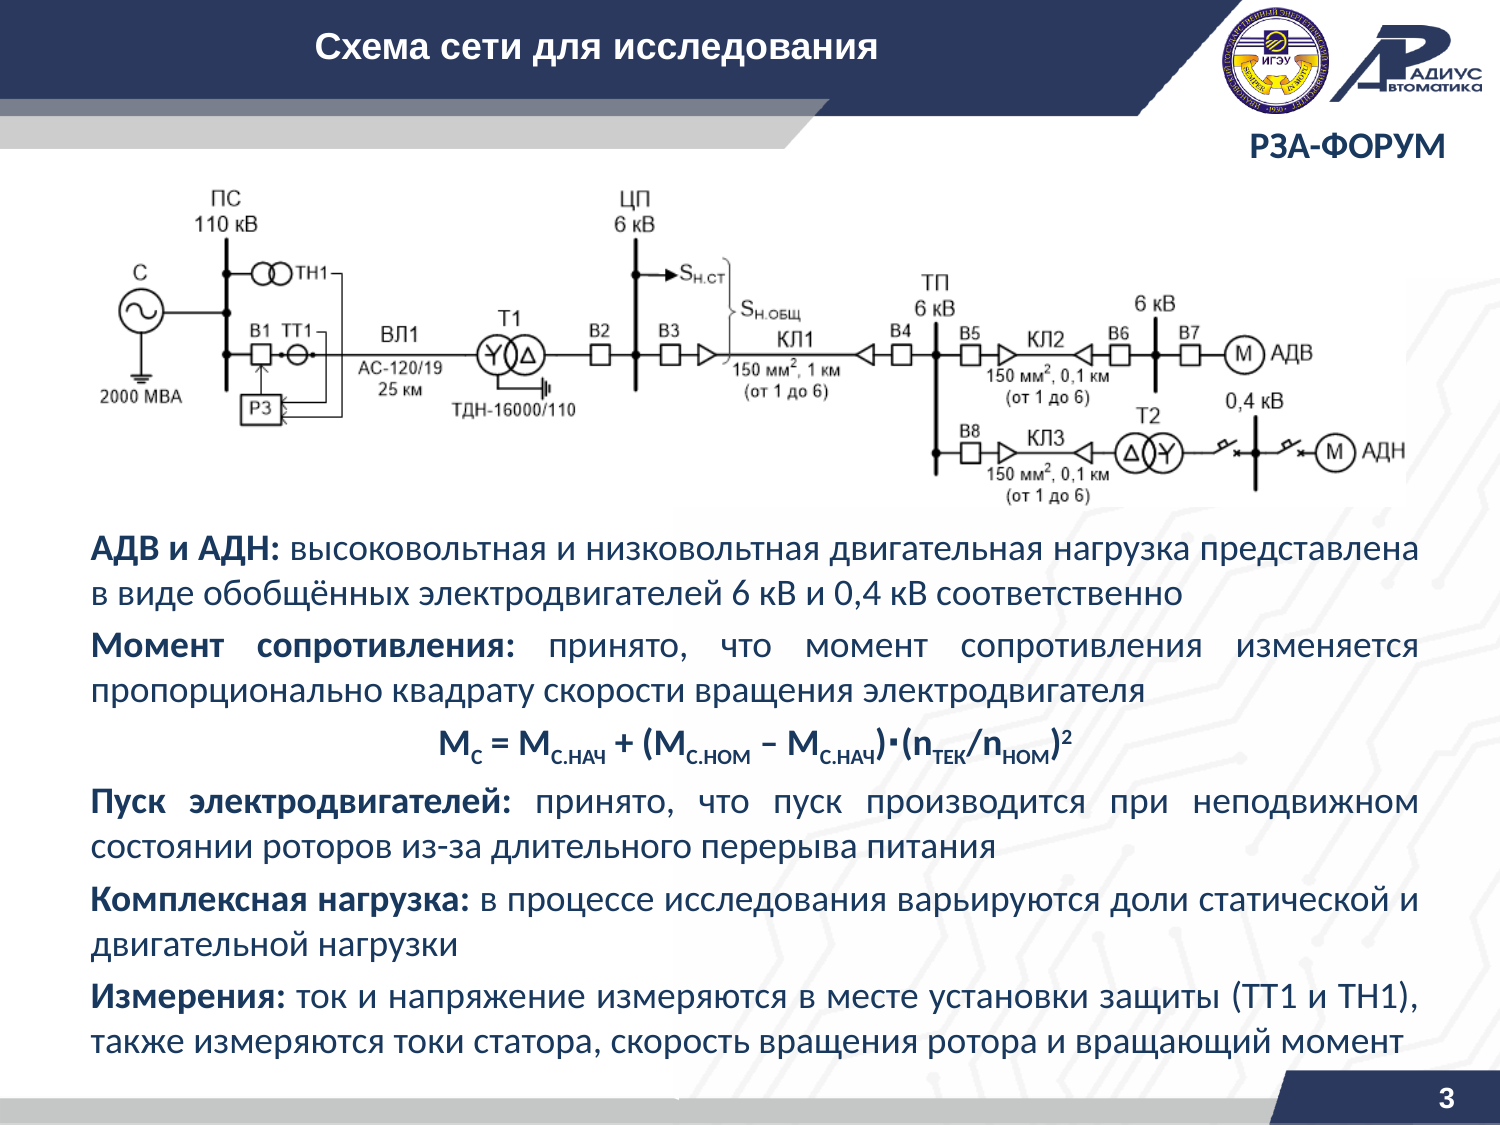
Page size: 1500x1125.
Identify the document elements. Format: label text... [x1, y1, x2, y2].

picture [0, 0, 1483, 150]
text_box РЗА-ФОРУМ [1234, 114, 1462, 174]
picture [0, 184, 1500, 1125]
list АДВ и АДН: высоковольтная и низковольтная двигательная нагрузка представлена в виде обобщённых электродвигателей 6 кВ и 0,4 кВ соответственно Момент сопротивления: принято, что момент сопротивления изменяется пропорционально квадрату скорости вращения электродвигателя МС = МС.НАЧ + (МС.НОМ – МС.НАЧ)∙(nТЕК/nНОМ)2 Пуск электродвигателей: принято, что пуск производится при неподвижном состоянии роторов из-за длительного перерыва питания Комплексная нагрузка: в процессе исследования варьируются доли статической и двигательной нагрузки Измерения: ток и напряжение измеряются в месте установки защиты (ТТ1 и ТН1), также измеряются токи статора, скорость вращения ротора и вращающий момент [75, 515, 668, 1068]
